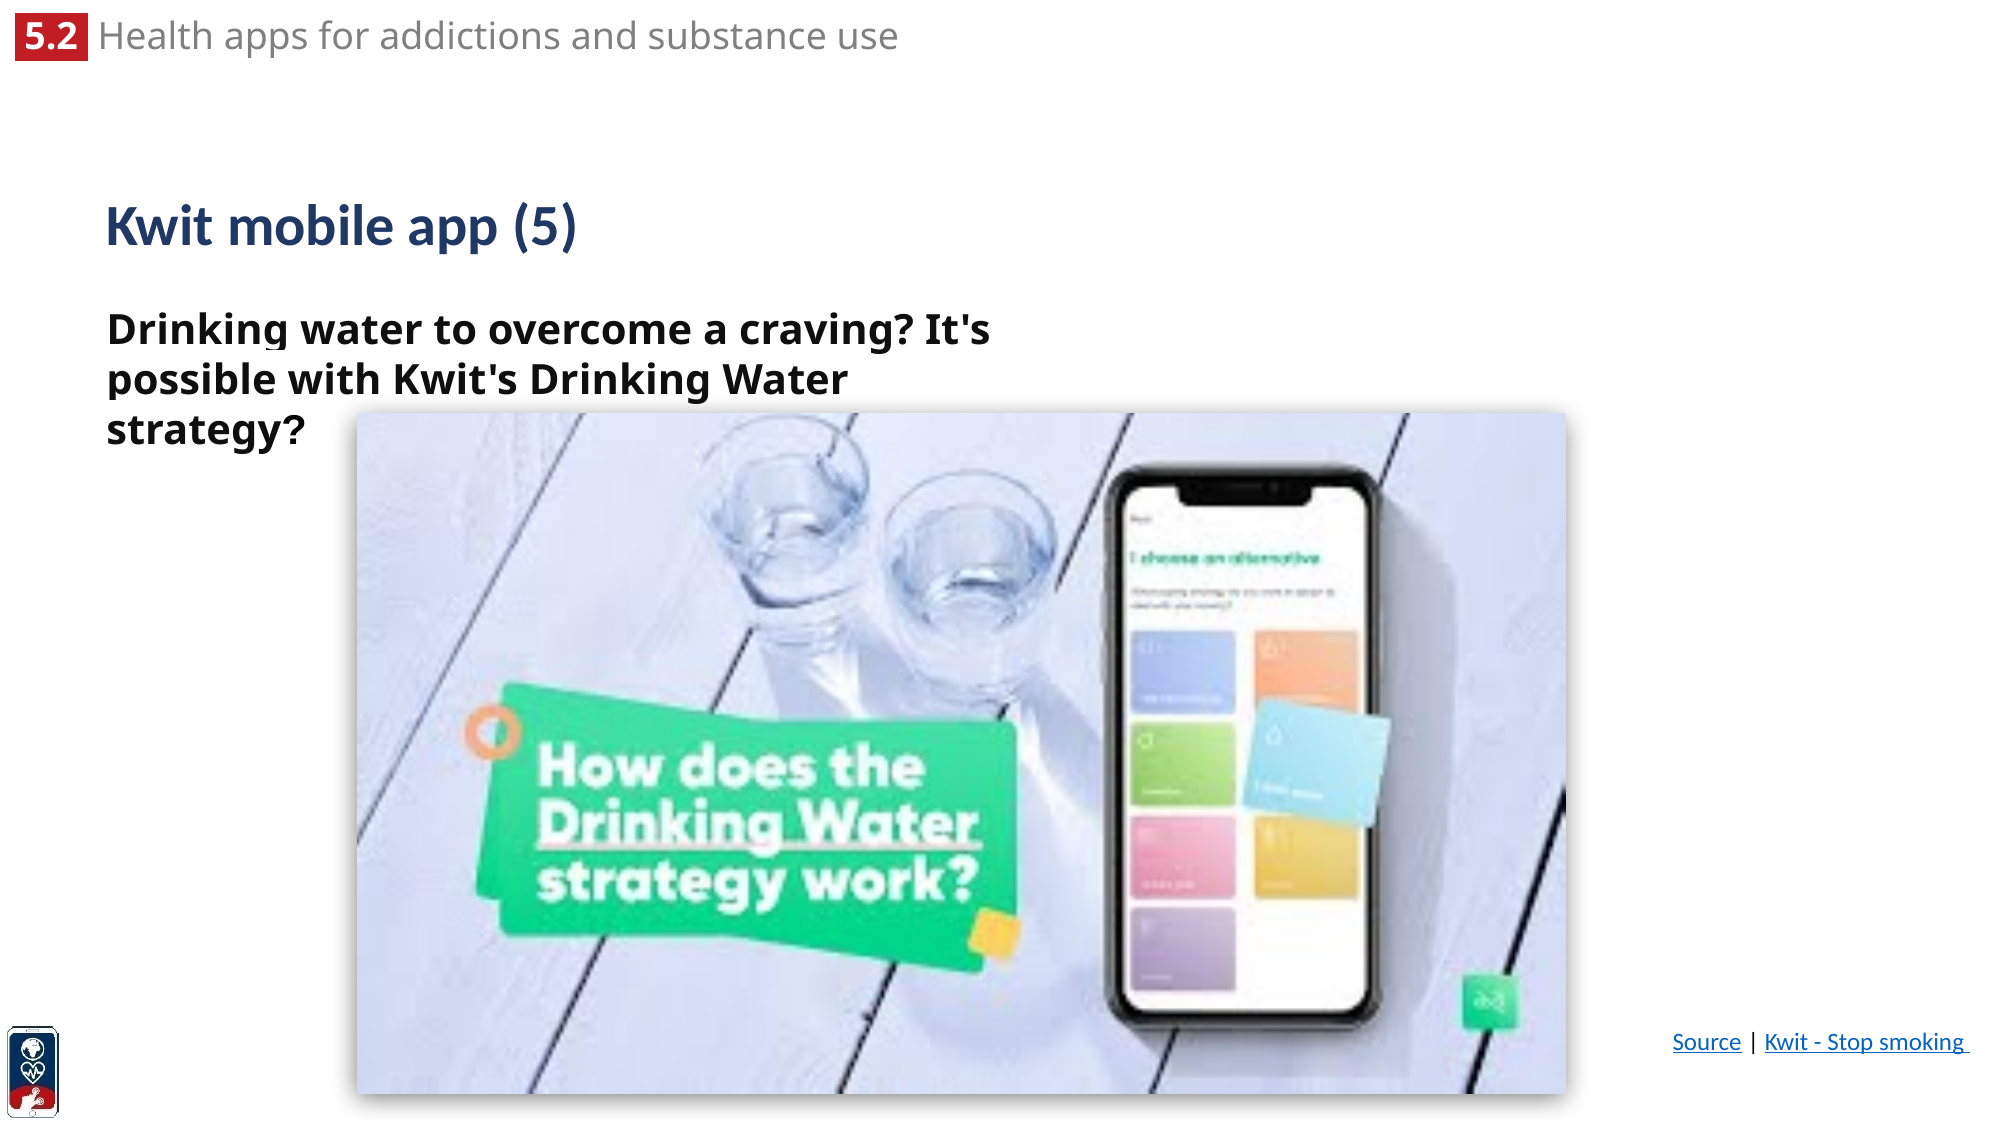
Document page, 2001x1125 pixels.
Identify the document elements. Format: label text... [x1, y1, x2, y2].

text_box Source | Kwit - Stop smoking [1589, 1017, 1986, 1063]
title Kwit mobile app (5) [91, 177, 1906, 277]
picture [7, 1026, 59, 1118]
list Drinking water to overcome a craving? It's possible with Kwit's Drinking Water strategy? [91, 295, 1052, 1094]
picture [357, 413, 1566, 1094]
